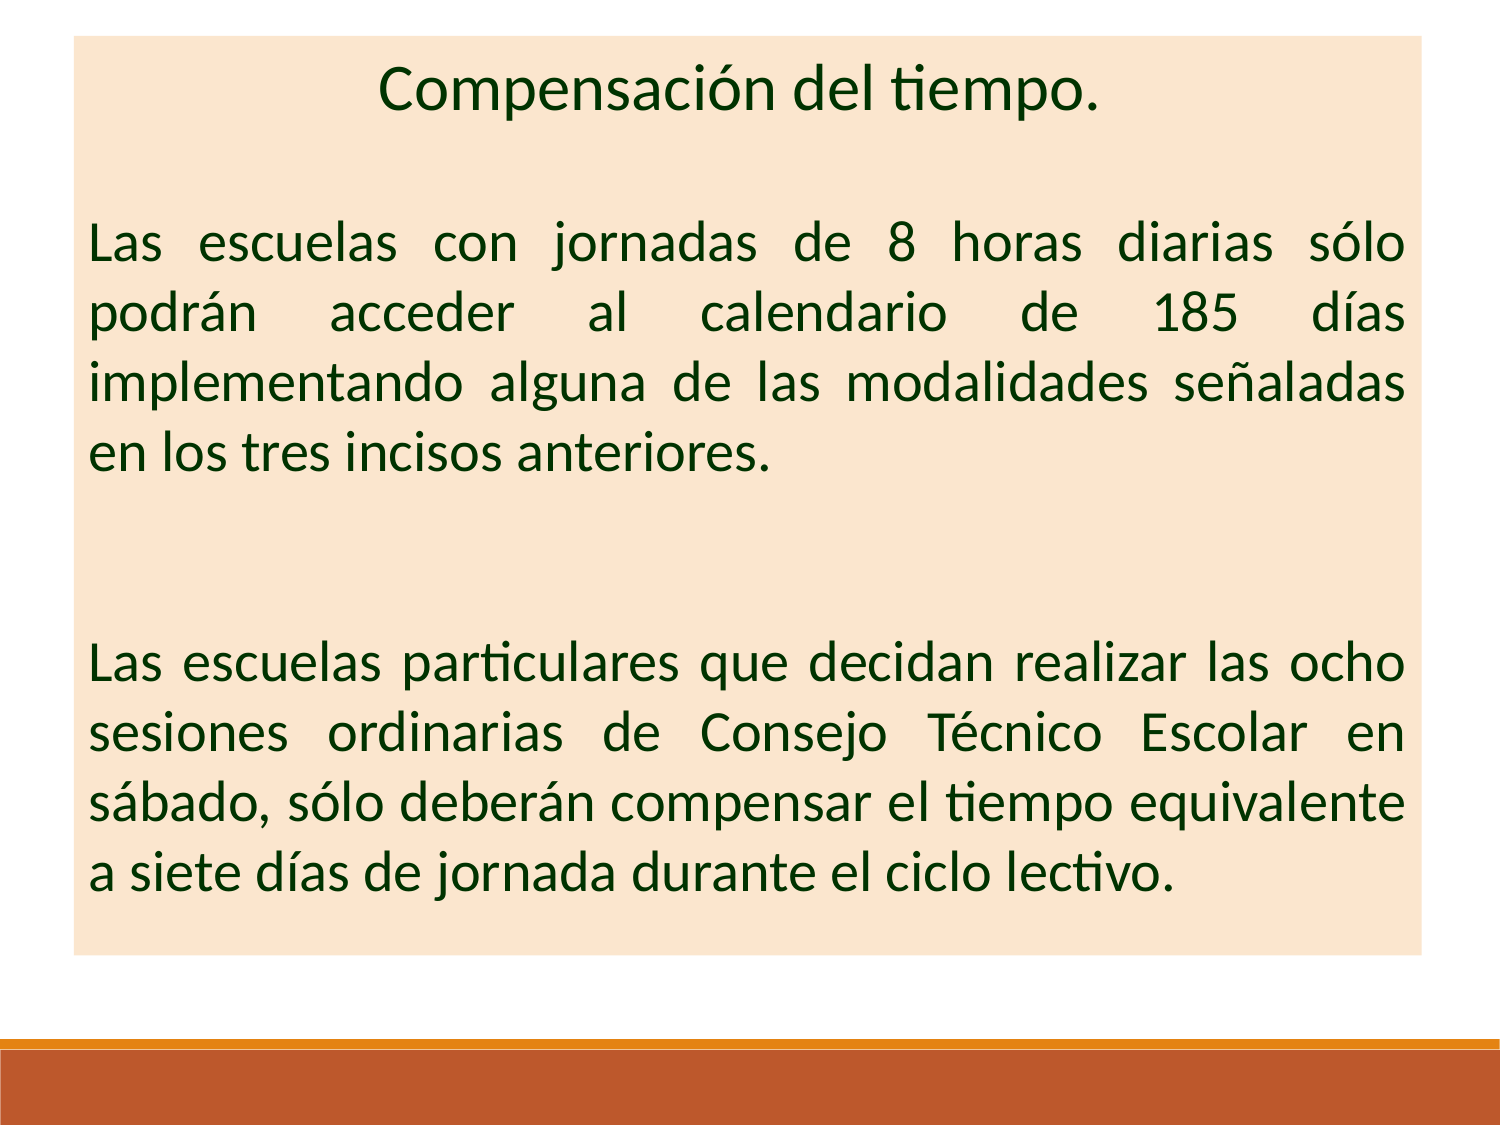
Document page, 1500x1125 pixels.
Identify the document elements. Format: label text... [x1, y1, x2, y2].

text_box Compensación del tiempo. Las escuelas con jornadas de 8 horas diarias sólo podrán acceder al calendario de 185 días implementando alguna de las modalidades señaladas en los tres incisos anteriores. Las escuelas particulares que decidan realizar las ocho sesiones ordinarias de Consejo Técnico Escolar en sábado, sólo deberán compensar el tiempo equivalente a siete días de jornada durante el ciclo lectivo. [73, 35, 1422, 956]
